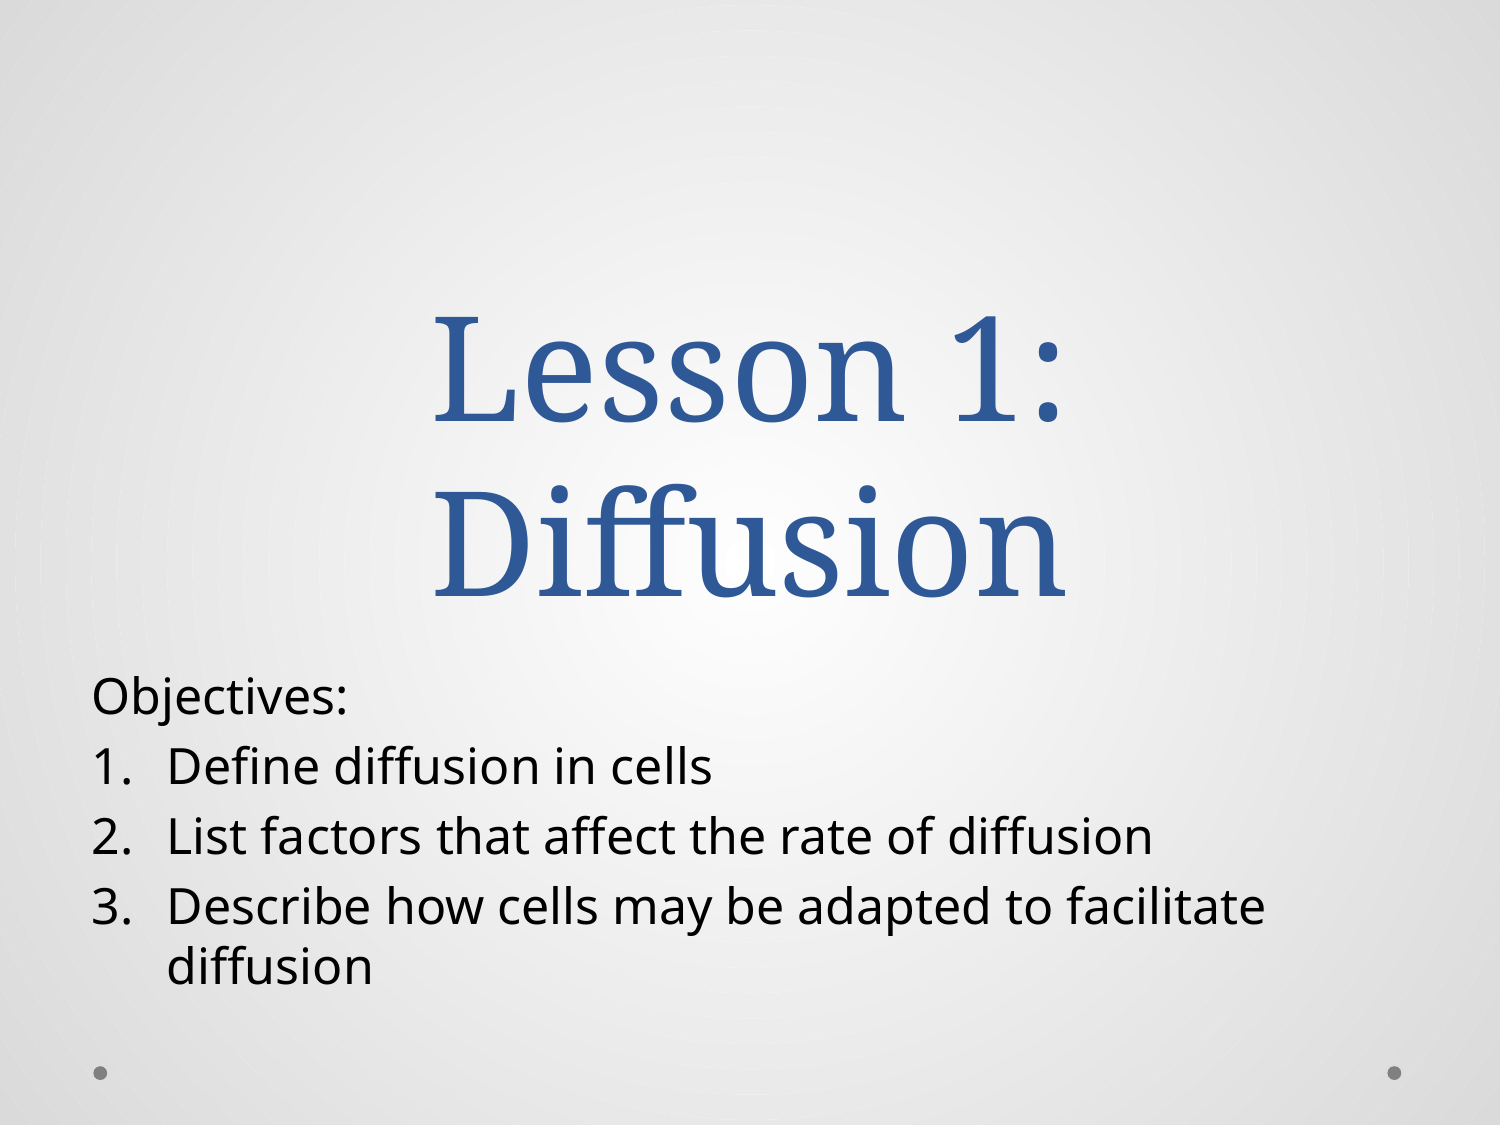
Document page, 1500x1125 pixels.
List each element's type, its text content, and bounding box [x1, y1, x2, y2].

title Lesson 1: Diffusion [112, 99, 1388, 634]
subtitle Objectives: Define diffusion in cells List factors that affect the rate of diffusion Describe how cells may be adapted to facilitate diffusion [76, 656, 1447, 1013]
